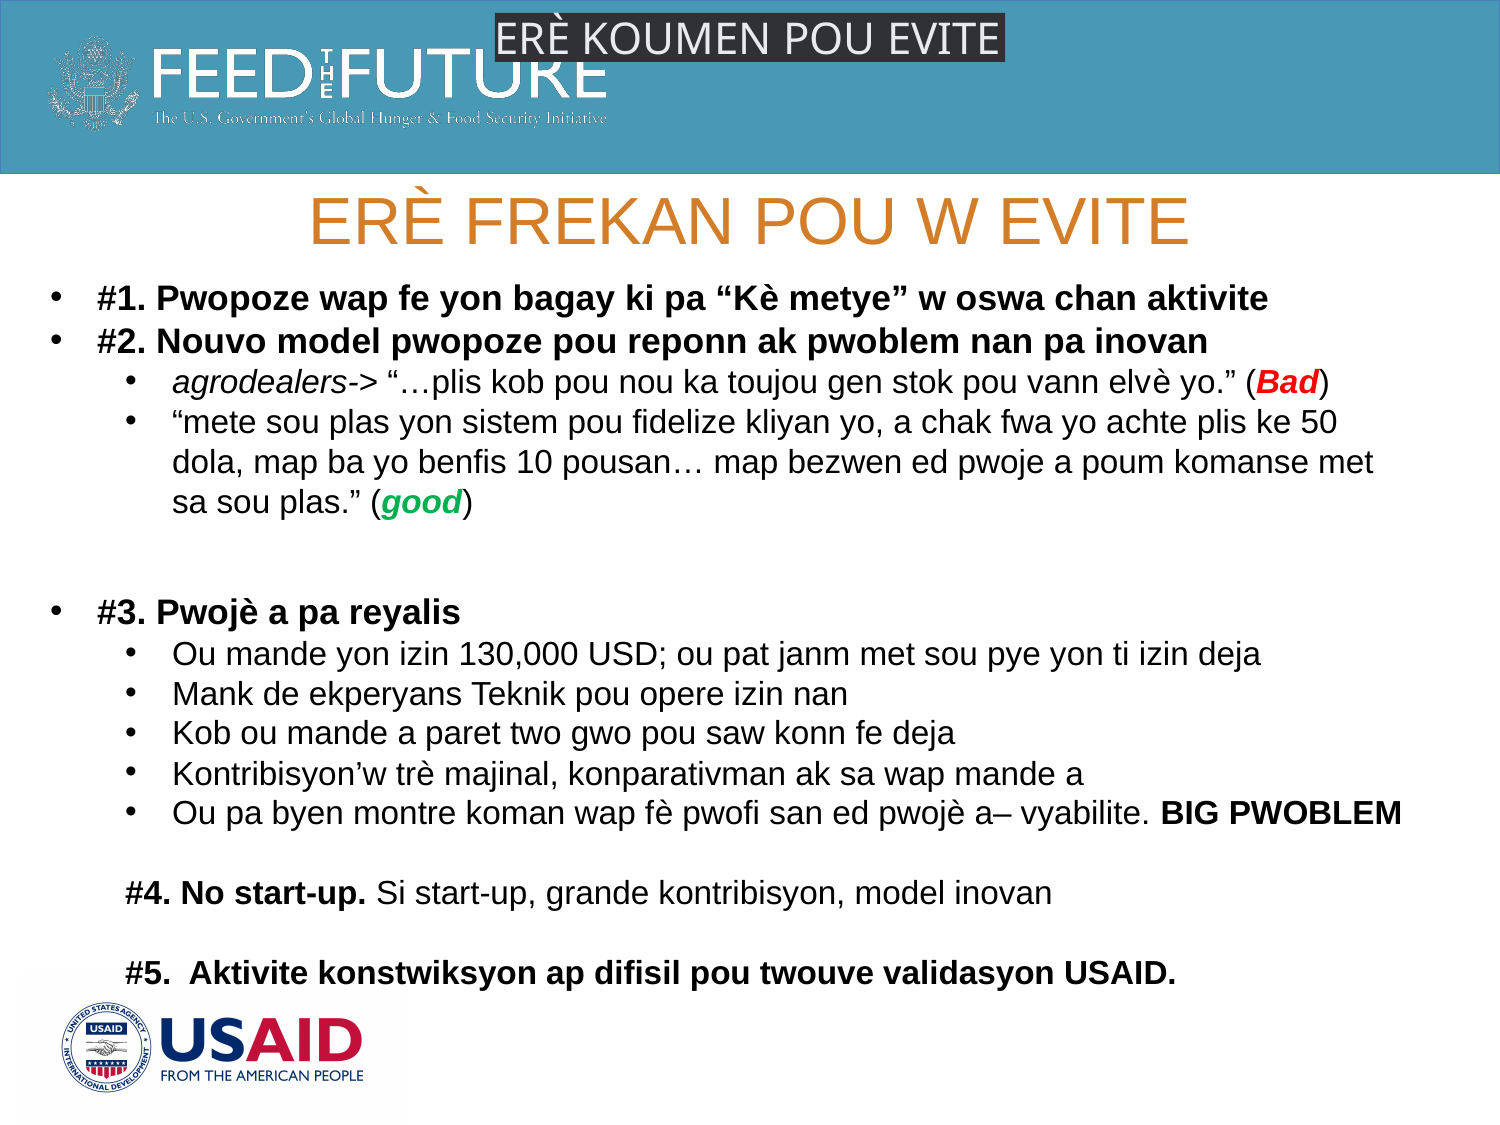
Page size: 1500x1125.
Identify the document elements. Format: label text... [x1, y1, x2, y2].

picture [47, 36, 606, 132]
list #1. Pwopoze wap fe yon bagay ki pa “Kè metye” w oswa chan aktivite #2. Nouvo model pwopoze pou reponn ak pwoblem nan pa inovan agrodealers-> “…plis kob pou nou ka toujou gen stok pou vann elvè yo.” (Bad) “mete sou plas yon sistem pou fidelize kliyan yo, a chak fwa yo achte plis ke 50 dola, map ba yo benfis 10 pousan… map bezwen ed pwoje a poum komanse met sa sou plas.” (good) #3. Pwojè a pa reyalis Ou mande yon izin 130,000 USD; ou pat janm met sou pye yon ti izin deja Mank de ekperyans Teknik pou opere izin nan Kob ou mande a paret two gwo pou saw konn fe deja Kontribisyon’w trè majinal, konparativman ak sa wap mande a Ou pa byen montre koman wap fè pwofi san ed pwojè a– vyabilite. BIG PWOBLEM #4. No start-up. Si start-up, grande kontribisyon, model inovan #5. Aktivite konstwiksyon ap difisil pou twouve validasyon USAID. [35, 267, 1425, 997]
title ERÈ FREKAN POU W EVITE [75, 169, 1425, 267]
picture [17, 974, 407, 1125]
text_box ERÈ KOUMEN POU EVITE [494, 12, 1006, 62]
